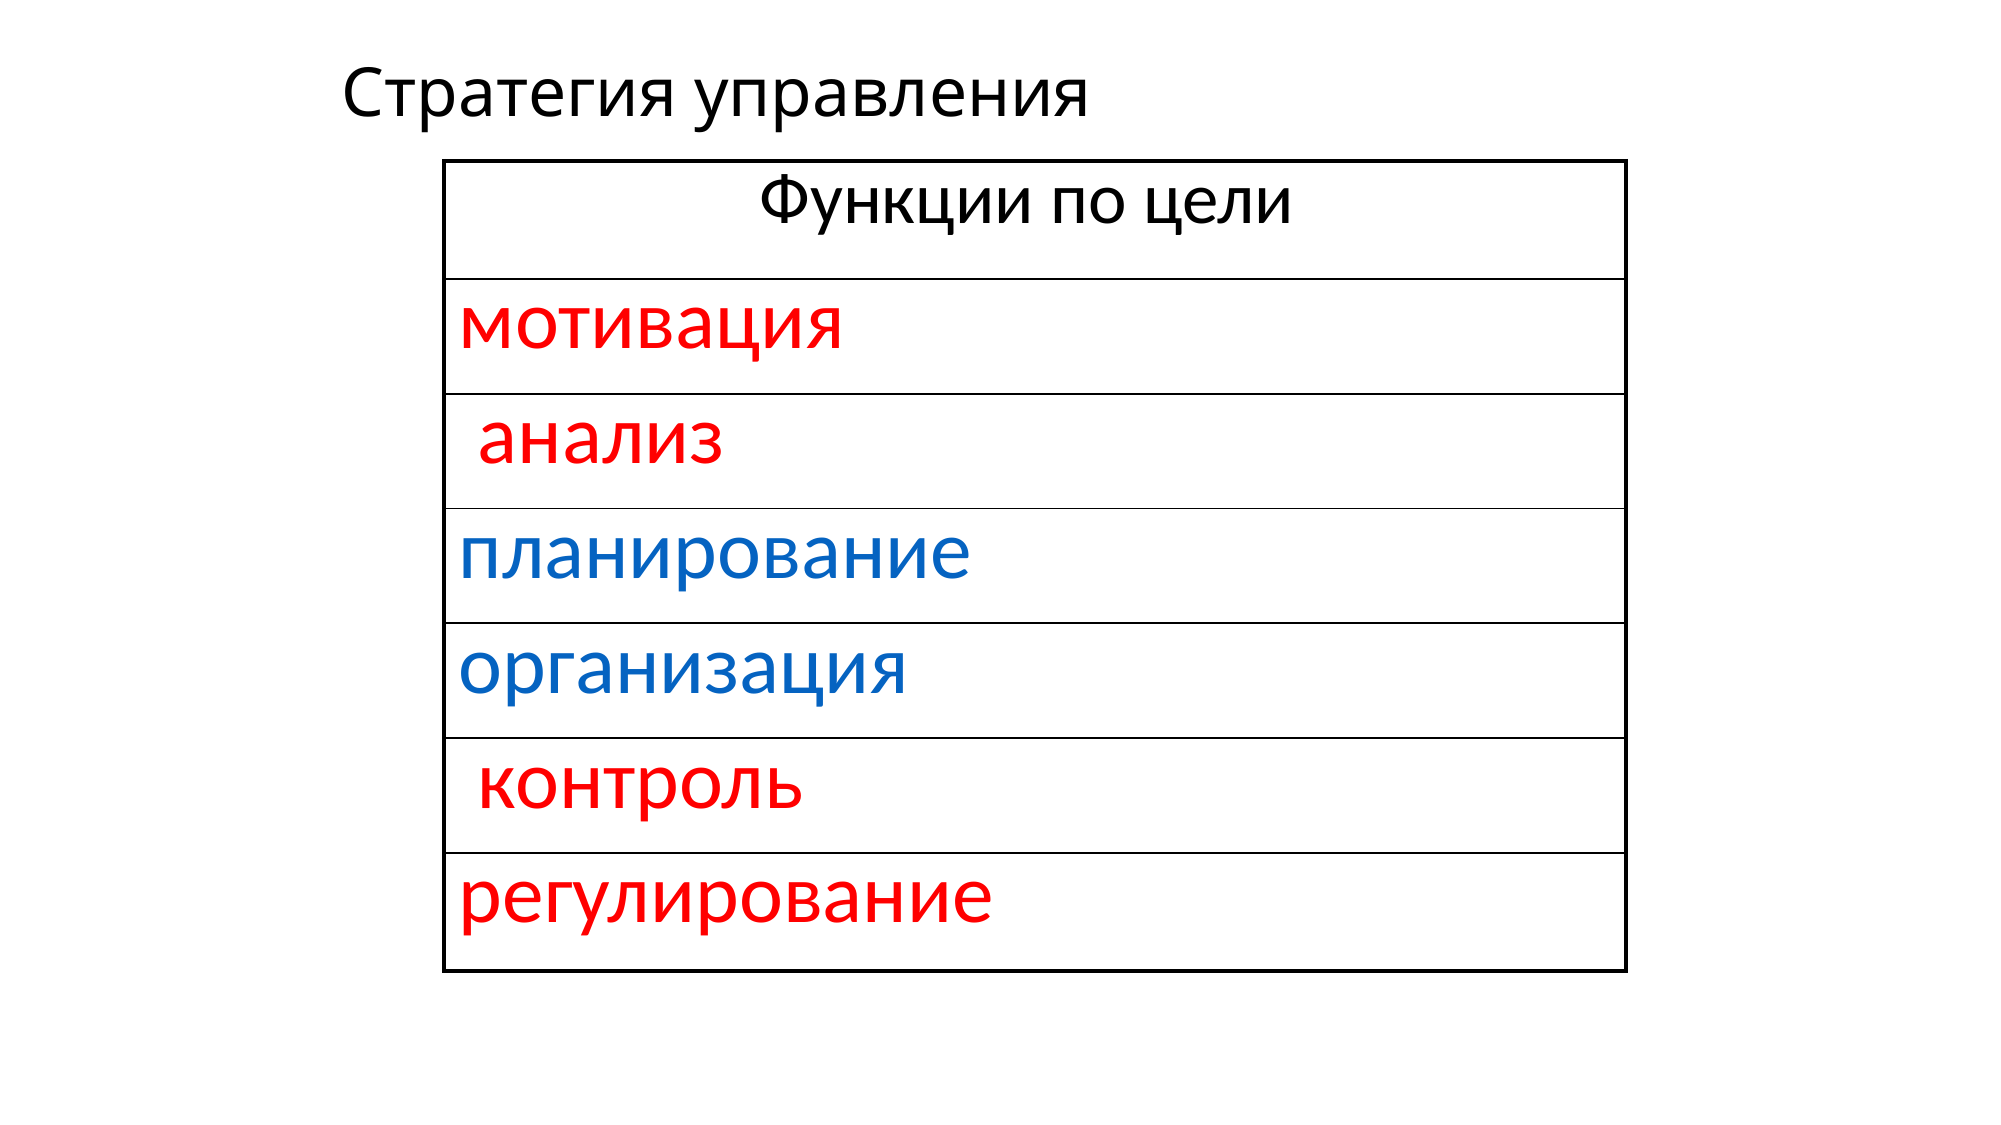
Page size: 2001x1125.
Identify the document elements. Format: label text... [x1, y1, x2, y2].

table_cell анализ [446, 395, 1624, 508]
table_cell организация [446, 624, 1624, 737]
table_cell планирование [446, 509, 1624, 622]
title Стратегия управления [326, 42, 1677, 142]
table_cell контроль [446, 739, 1624, 852]
table_cell мотивация [446, 280, 1624, 393]
table_cell регулирование [446, 854, 1624, 969]
table_header Функции по цели [446, 163, 1624, 278]
